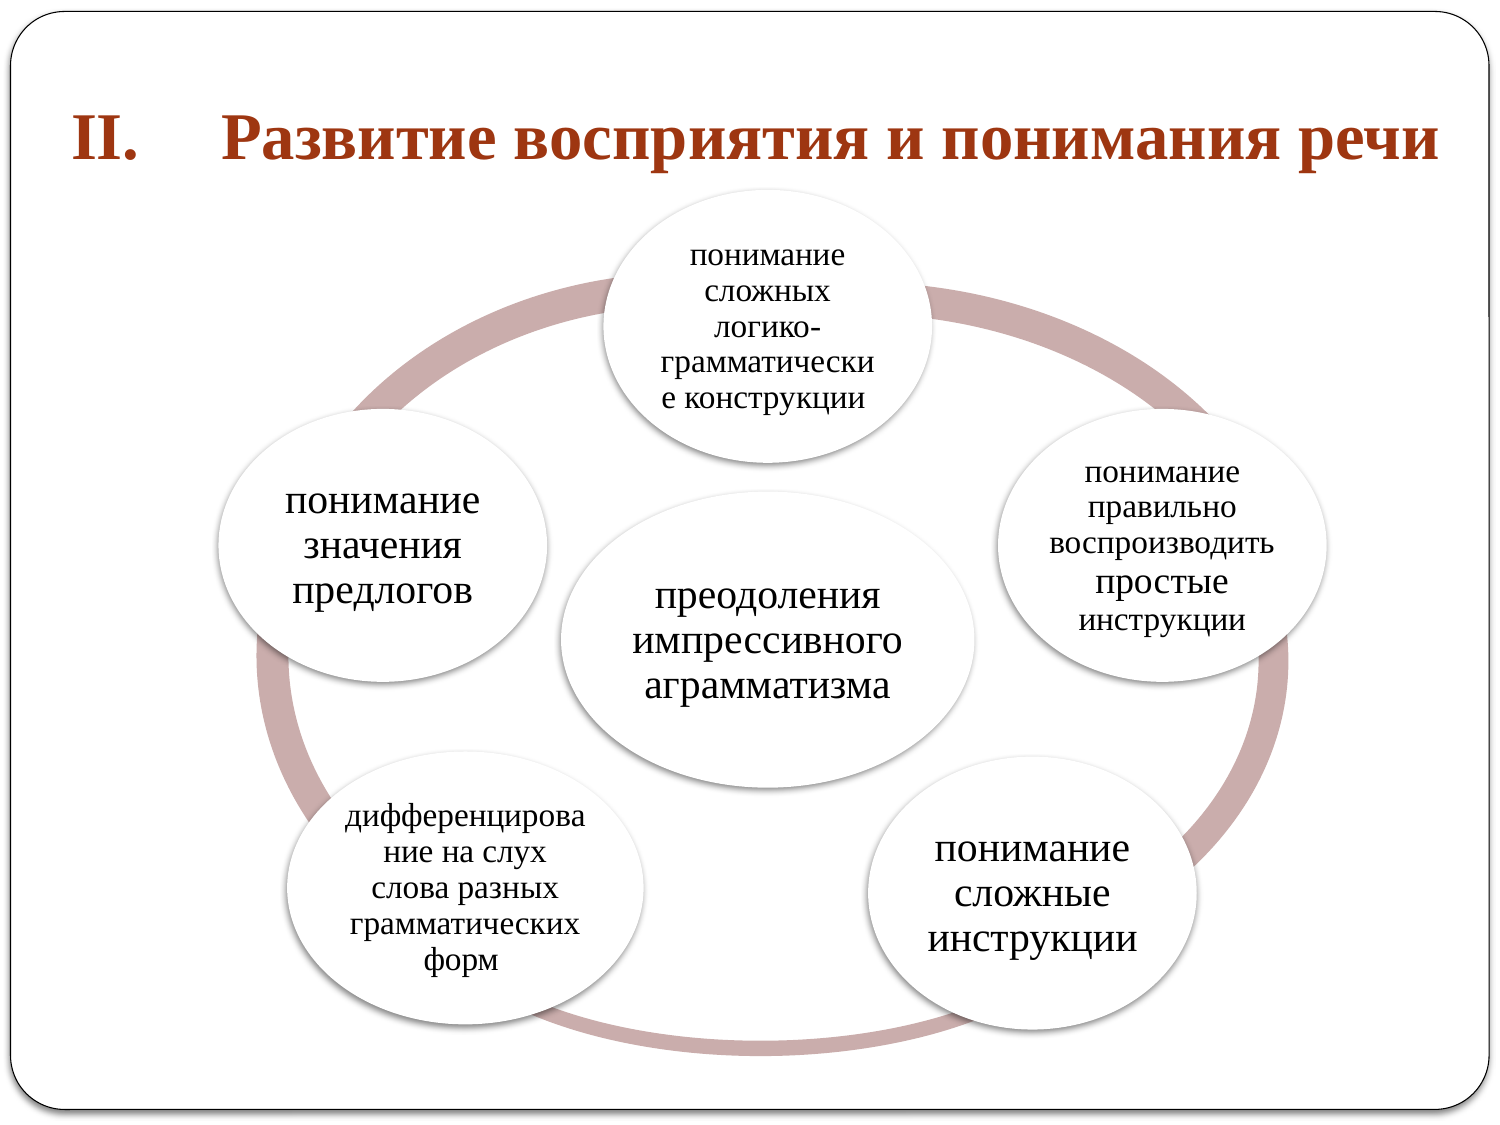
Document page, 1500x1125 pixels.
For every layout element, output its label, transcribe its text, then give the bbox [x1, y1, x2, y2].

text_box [76, 219, 1459, 1000]
title II. Развитие восприятия и понимания речи [41, 0, 1471, 188]
